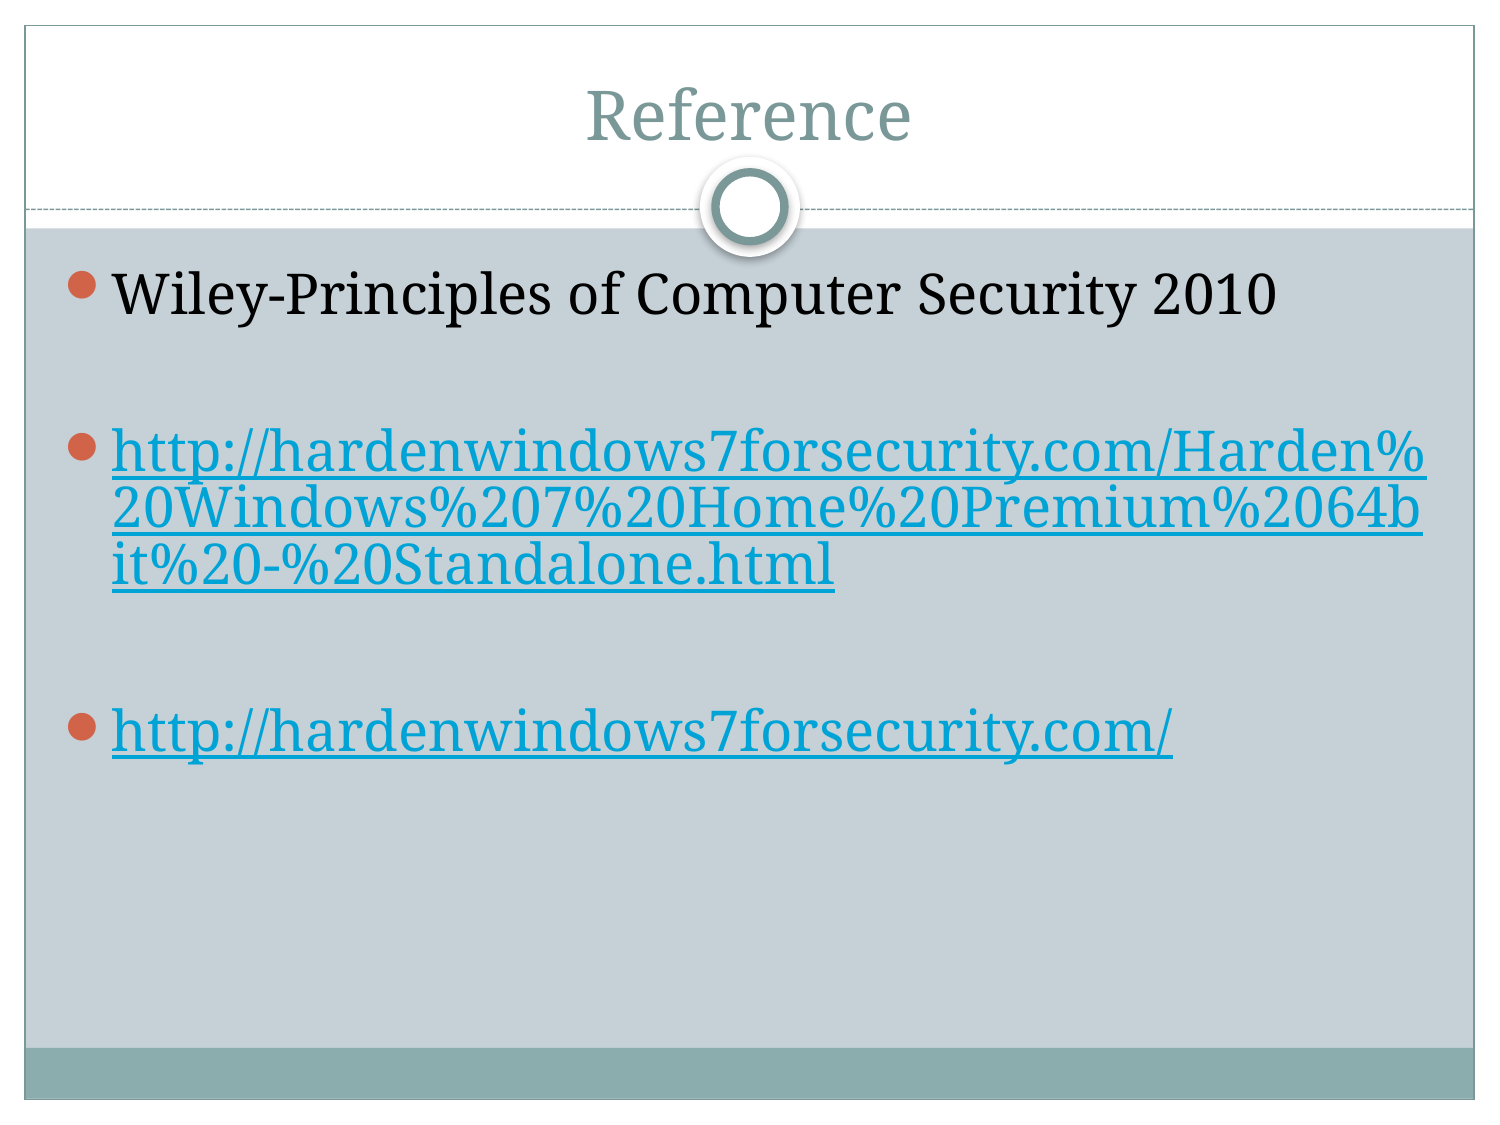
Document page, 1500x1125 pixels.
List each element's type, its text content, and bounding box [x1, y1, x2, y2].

title Reference [49, 37, 1450, 162]
list Wiley-Principles of Computer Security 2010 http://hardenwindows7forsecurity.com/Harden%20Windows%207%20Home%20Premium%2064bit%20-%20Standalone.html http://hardenwindows7forsecurity.com/ [49, 250, 1445, 1001]
